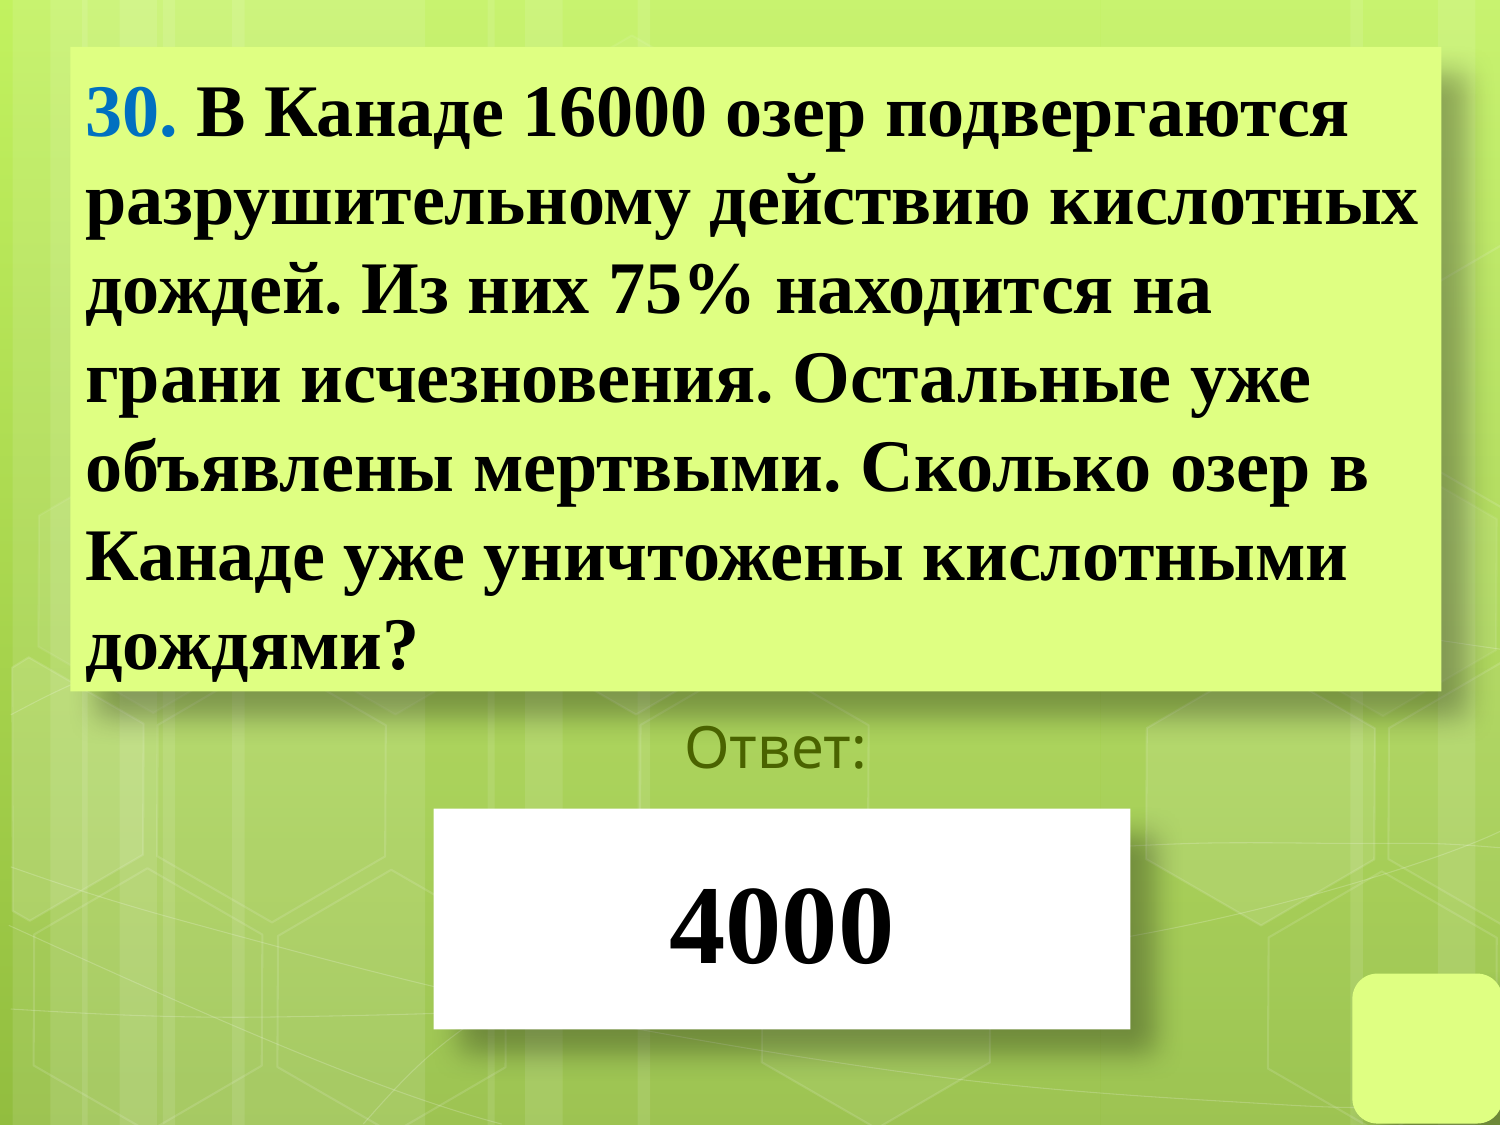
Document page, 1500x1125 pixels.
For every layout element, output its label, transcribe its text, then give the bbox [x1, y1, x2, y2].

text_box Ответ: [492, 703, 1060, 788]
text_box [1351, 972, 1500, 1125]
title 30. В Канаде 16000 озер подвергаются разрушительному действию кислотных дождей. Из них 75% находится на грани исчезновения. Остальные уже объявлены мертвыми. Сколько озер в Канаде уже уничтожены кислотными дождями? [70, 46, 1442, 692]
text_box 4000 [432, 807, 1132, 1031]
